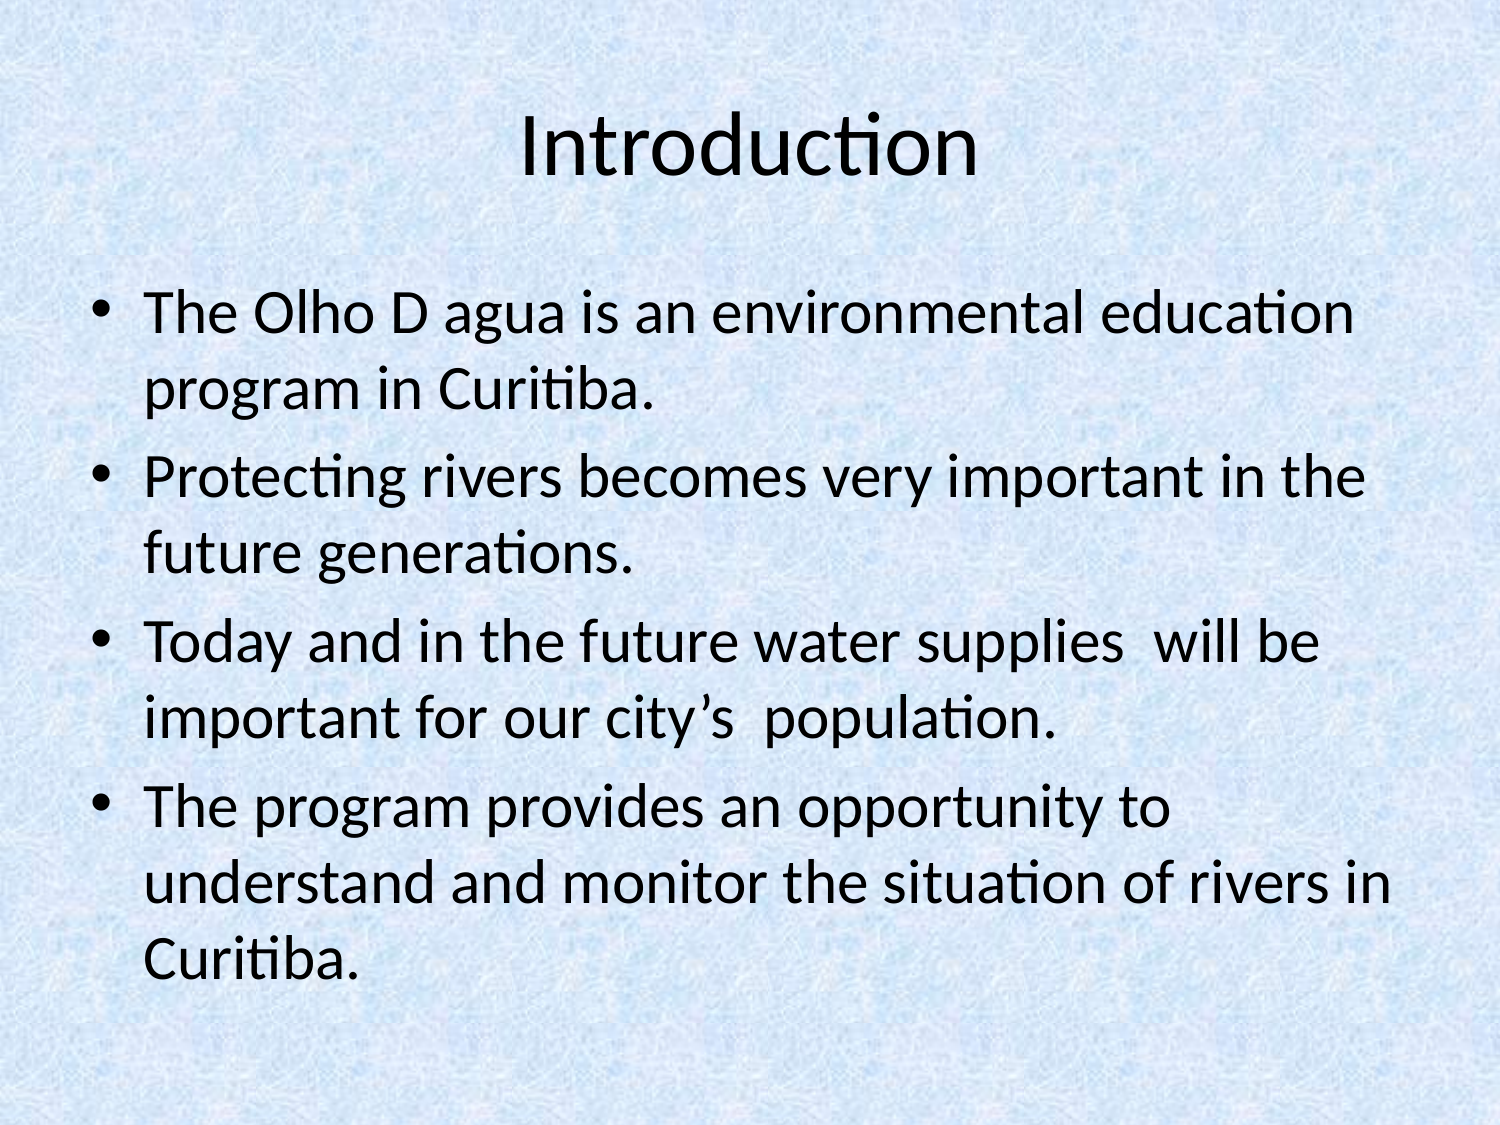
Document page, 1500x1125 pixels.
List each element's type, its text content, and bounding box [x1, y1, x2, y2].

picture [0, 0, 1500, 1125]
list The Olho D agua is an environmental education program in Curitiba. Protecting rivers becomes very important in the future generations. Today and in the future water supplies will be important for our city’s population. The program provides an opportunity to understand and monitor the situation of rivers in Curitiba. [75, 262, 1425, 1005]
title Introduction [75, 45, 1425, 233]
